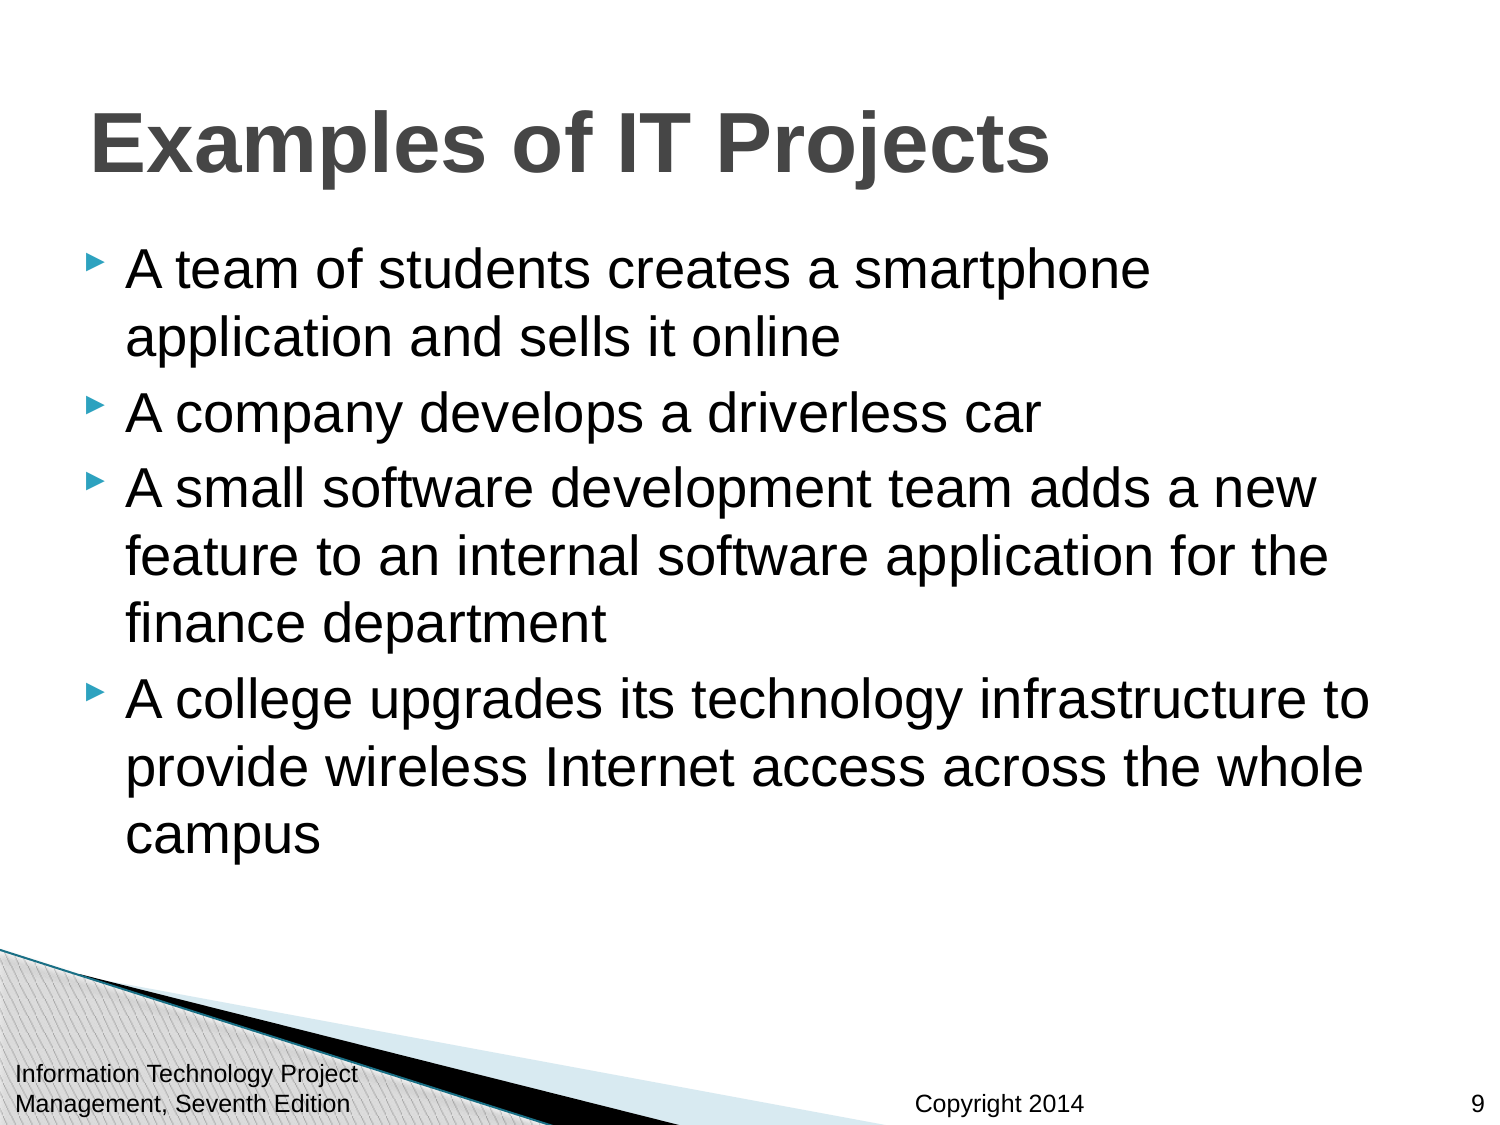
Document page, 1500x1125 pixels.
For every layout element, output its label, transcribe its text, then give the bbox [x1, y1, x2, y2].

list A team of students creates a smartphone application and sells it online A company develops a driverless car A small software development team adds a new feature to an internal software application for the finance department A college upgrades its technology infrastructure to provide wireless Internet access across the whole campus [49, 224, 1413, 988]
slide_number 9 [1408, 1065, 1500, 1125]
footer Information Technology Project Management, Seventh Edition [0, 1065, 425, 1125]
title Examples of IT Projects [75, 45, 1425, 233]
